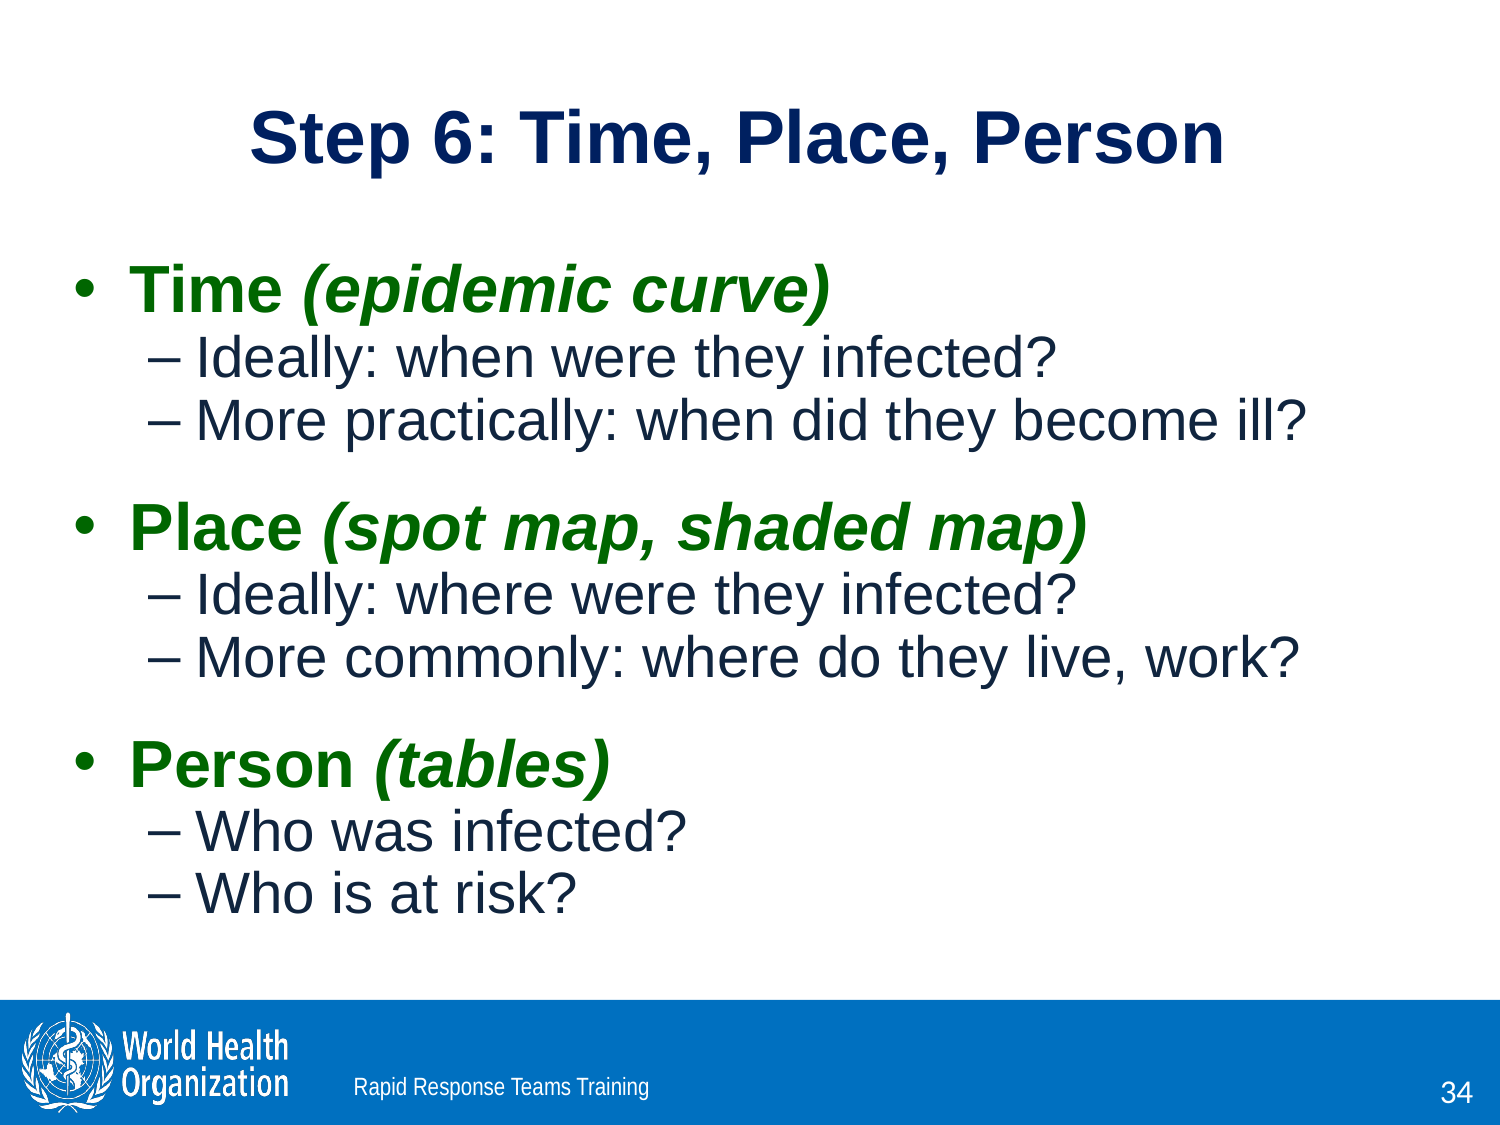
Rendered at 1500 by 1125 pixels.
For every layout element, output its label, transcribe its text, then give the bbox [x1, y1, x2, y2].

picture [21, 1012, 288, 1113]
text_box Time (epidemic curve) Ideally: when were they infected? More practically: when did they become ill? Place (spot map, shaded map) Ideally: where were they infected? More commonly: where do they live, work? Person (tables) Who was infected? Who is at risk? [58, 248, 1437, 1024]
text_box Step 6: Time, Place, Person [100, 81, 1376, 244]
